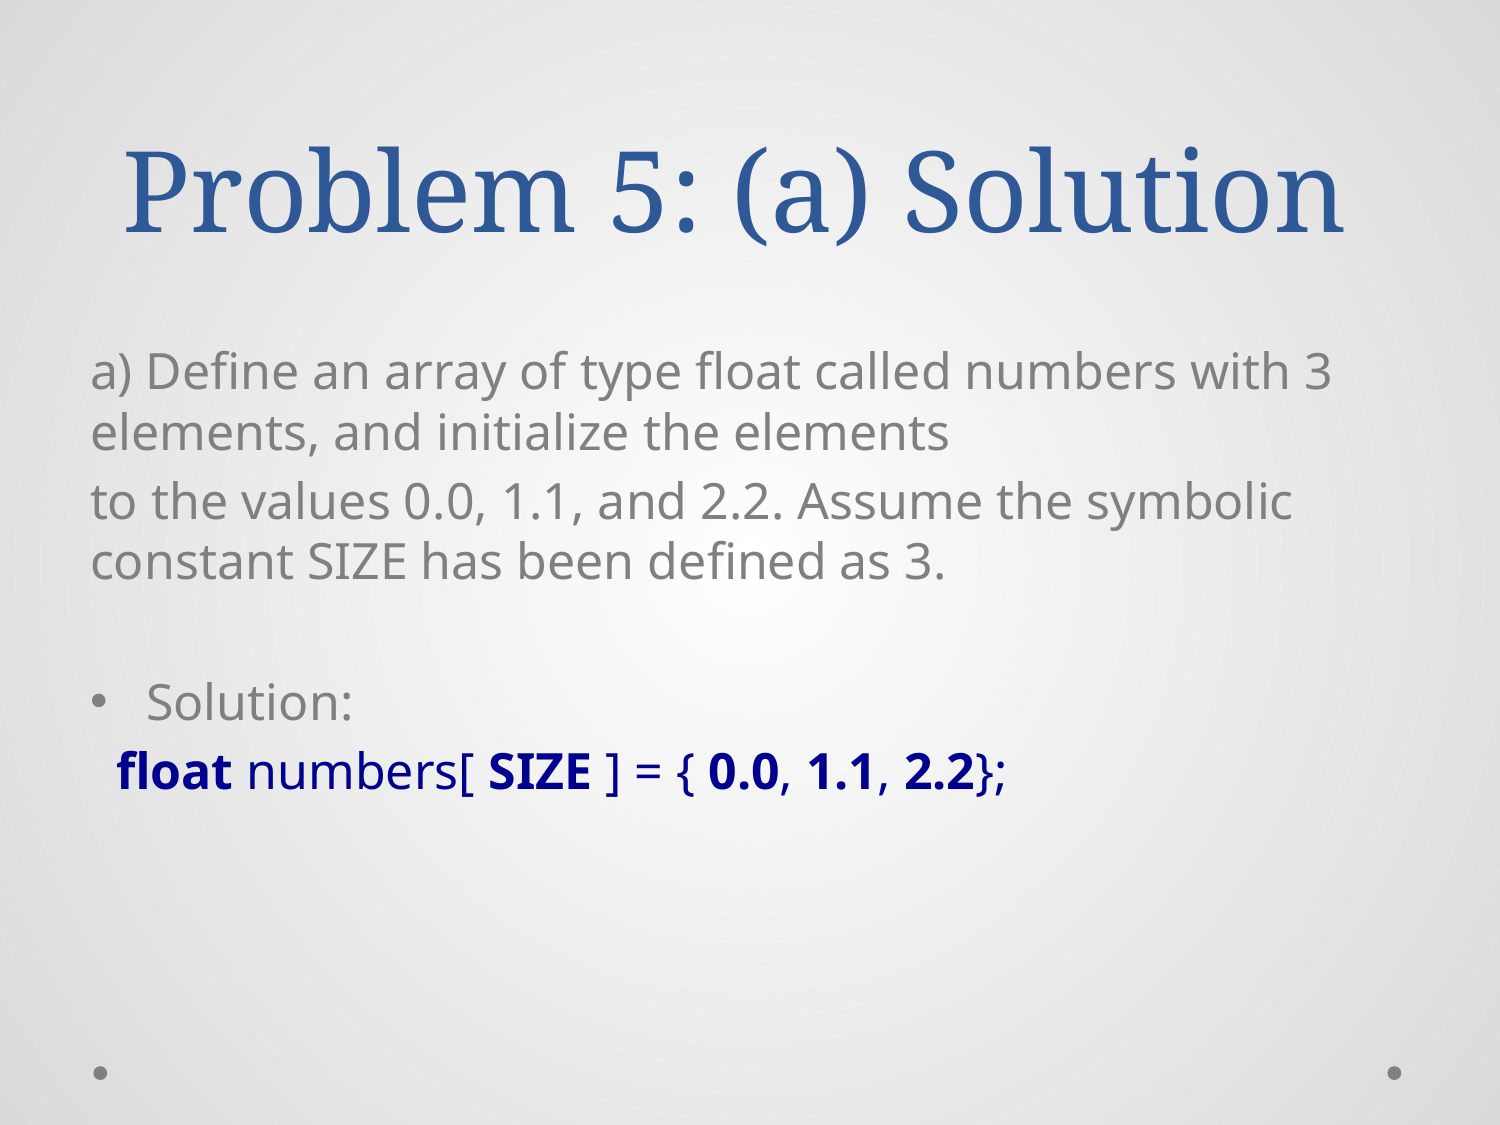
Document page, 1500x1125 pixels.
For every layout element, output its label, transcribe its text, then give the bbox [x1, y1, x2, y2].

list a) Define an array of type float called numbers with 3 elements, and initialize the elements to the values 0.0, 1.1, and 2.2. Assume the symbolic constant SIZE has been defined as 3. Solution: float numbers[ SIZE ] = { 0.0, 1.1, 2.2}; [75, 262, 1425, 1005]
title Problem 5: (a) Solution [75, 0, 1425, 262]
